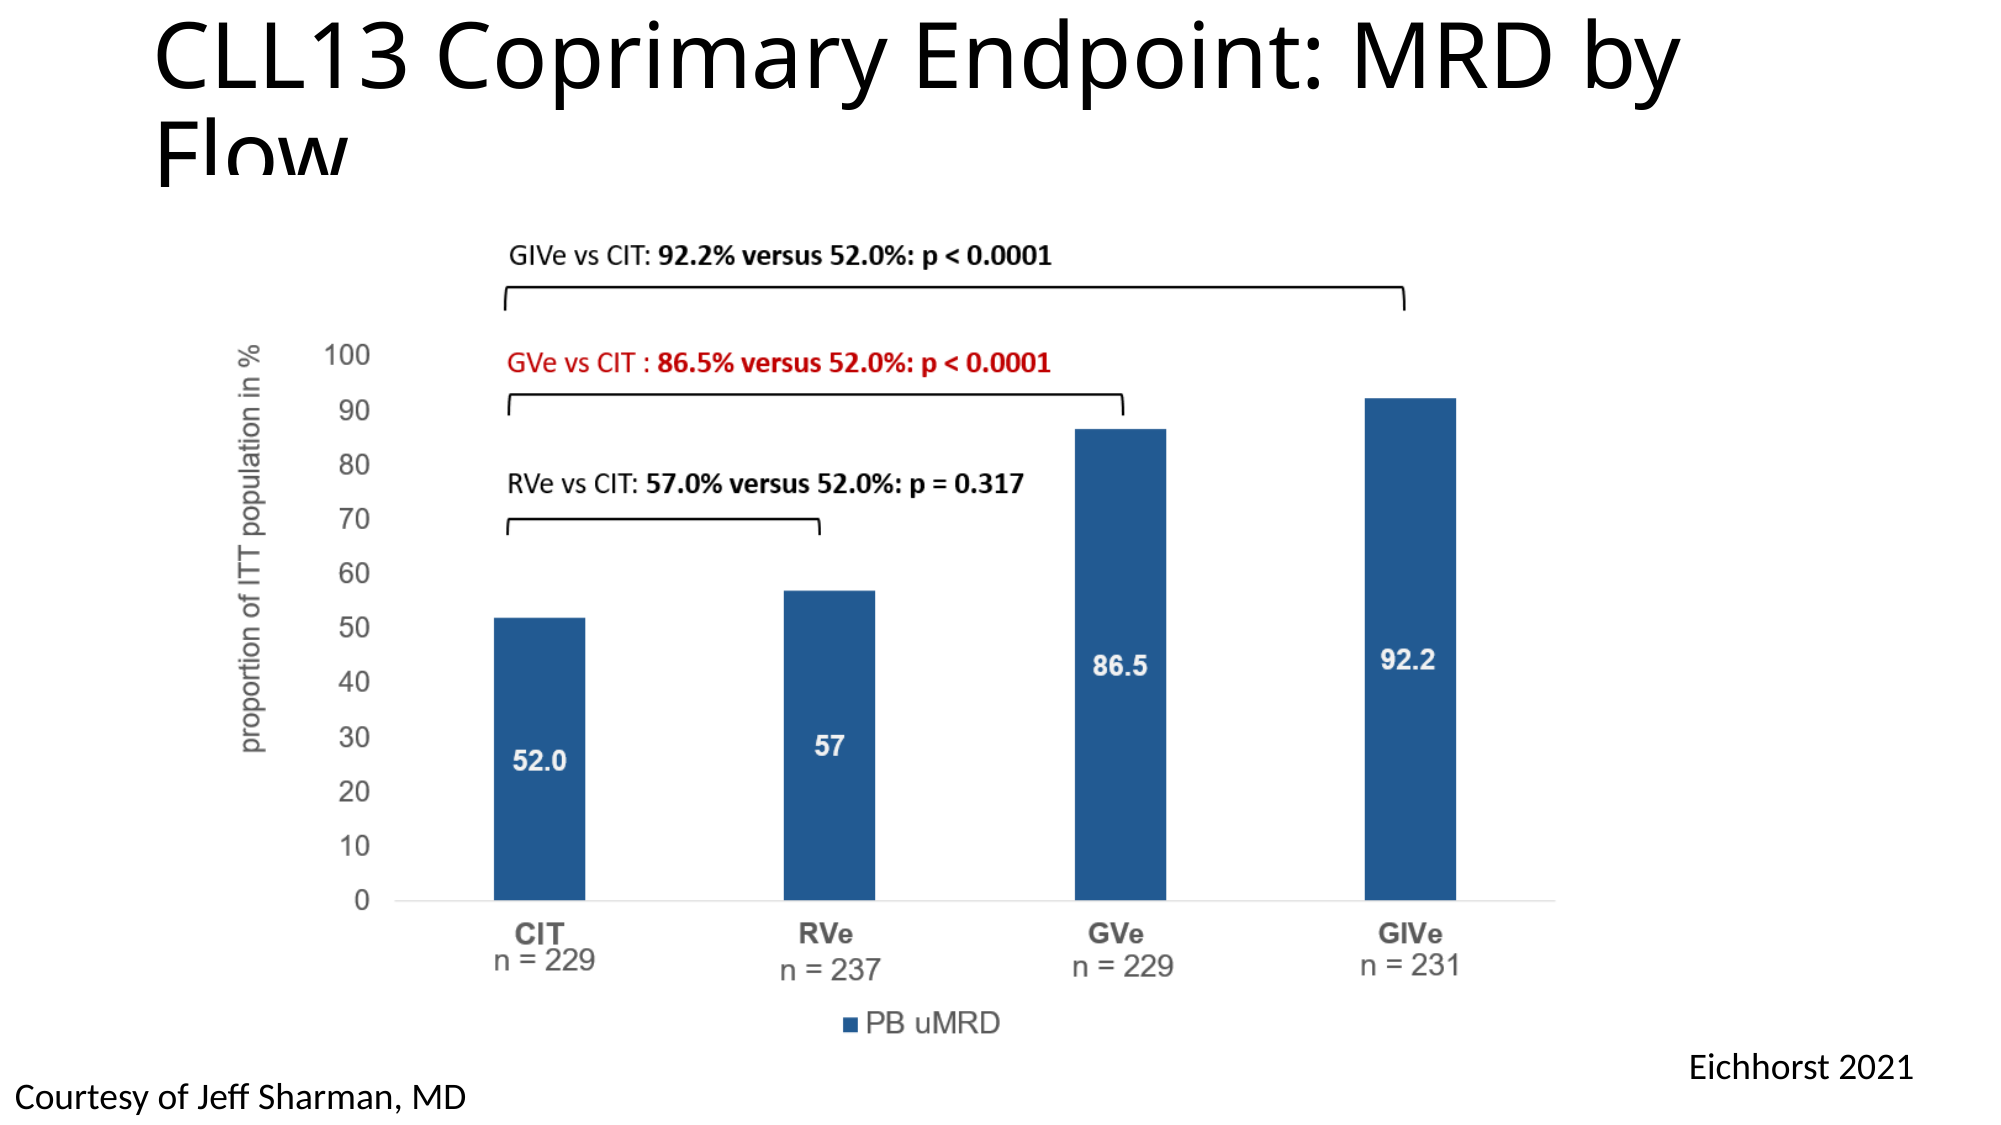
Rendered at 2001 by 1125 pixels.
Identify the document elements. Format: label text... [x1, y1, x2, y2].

text_box Eichhorst 2021 [1674, 1034, 1964, 1095]
text_box Courtesy of Jeff Sharman, MD [0, 1064, 1012, 1125]
title CLL13 Coprimary Endpoint: MRD by Flow [137, 0, 1863, 218]
picture [203, 175, 1566, 1089]
